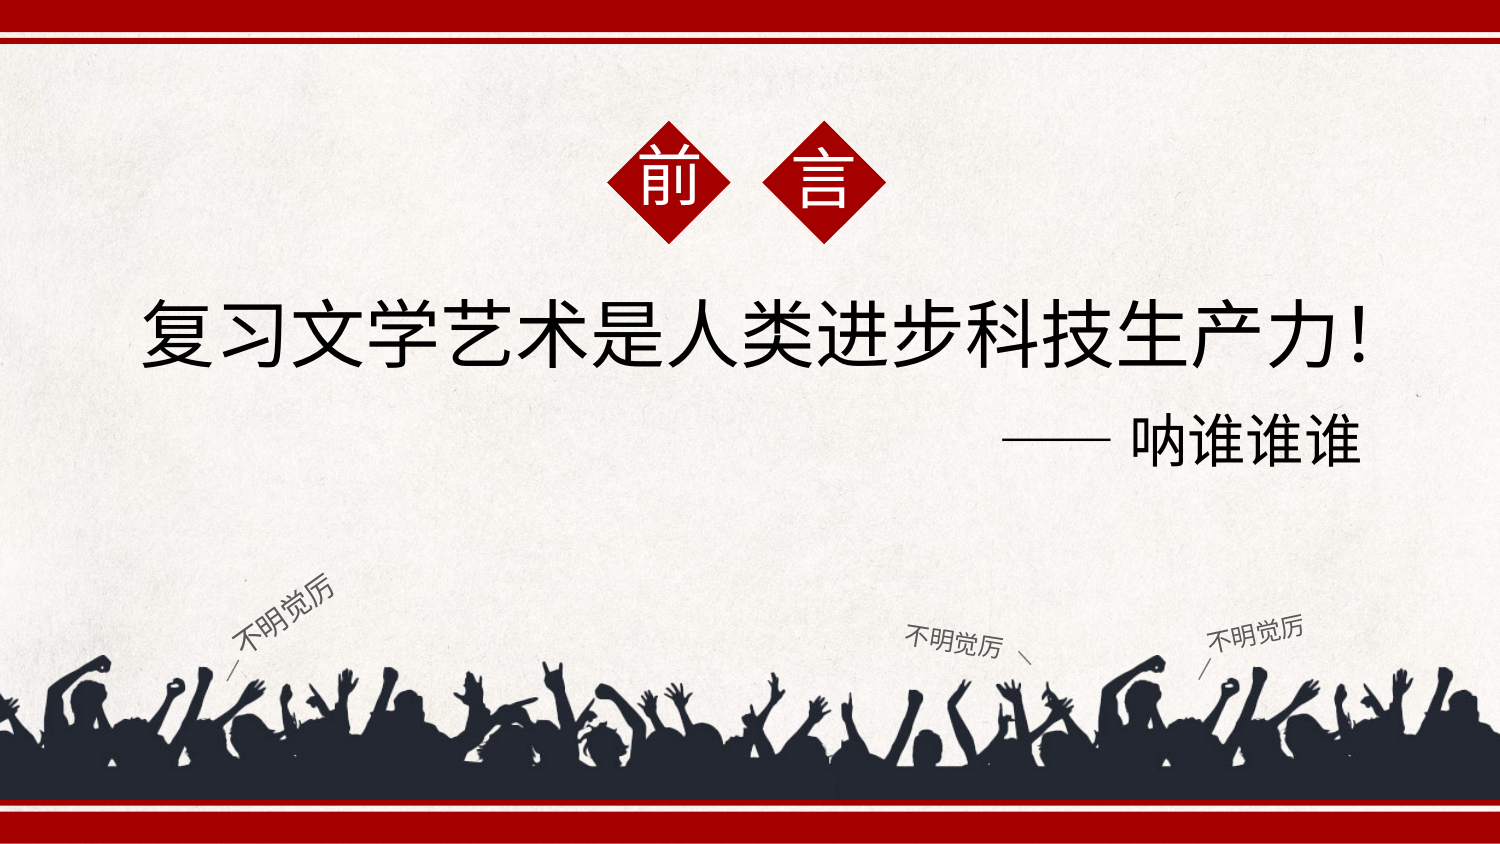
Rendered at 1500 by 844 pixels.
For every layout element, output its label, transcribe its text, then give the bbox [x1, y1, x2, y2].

picture [0, 806, 1500, 811]
text_box 不明觉厉 [210, 551, 359, 653]
picture [0, 33, 1500, 37]
text_box 不明觉厉 [1188, 598, 1325, 653]
text_box ——呐谁谁谁 [984, 396, 1377, 481]
text_box 不明觉厉 [887, 609, 1023, 653]
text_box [0, 655, 1500, 801]
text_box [1198, 658, 1211, 680]
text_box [775, 129, 874, 227]
text_box 复习文学艺术是人类进步科技生产力！ [125, 280, 1431, 385]
picture [0, 44, 1500, 655]
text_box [226, 659, 239, 682]
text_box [1019, 651, 1032, 665]
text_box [621, 126, 720, 227]
